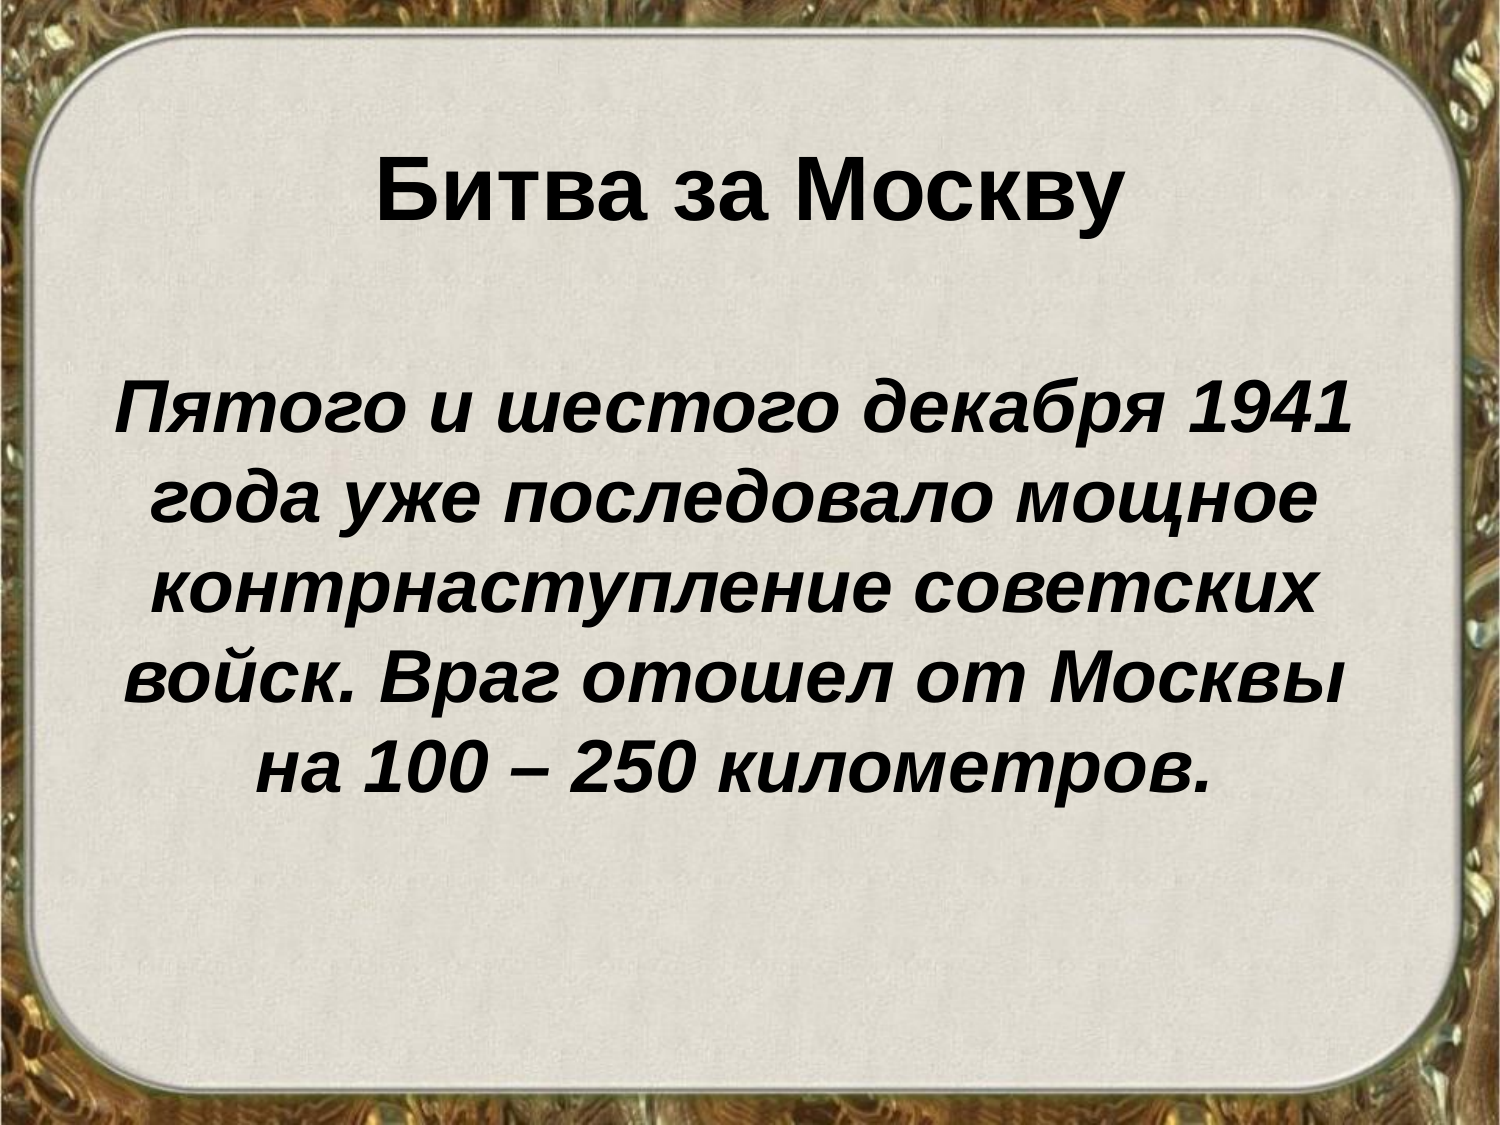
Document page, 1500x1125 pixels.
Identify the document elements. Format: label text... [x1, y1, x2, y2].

title Битва за Москву [312, 90, 1189, 278]
text_box Пятого и шестого декабря 1941 года уже последовало мощное контрнаступление советских войск. Враг отошел от Москвы на 100 – 250 километров. [76, 349, 1394, 815]
picture [0, 0, 1500, 1125]
